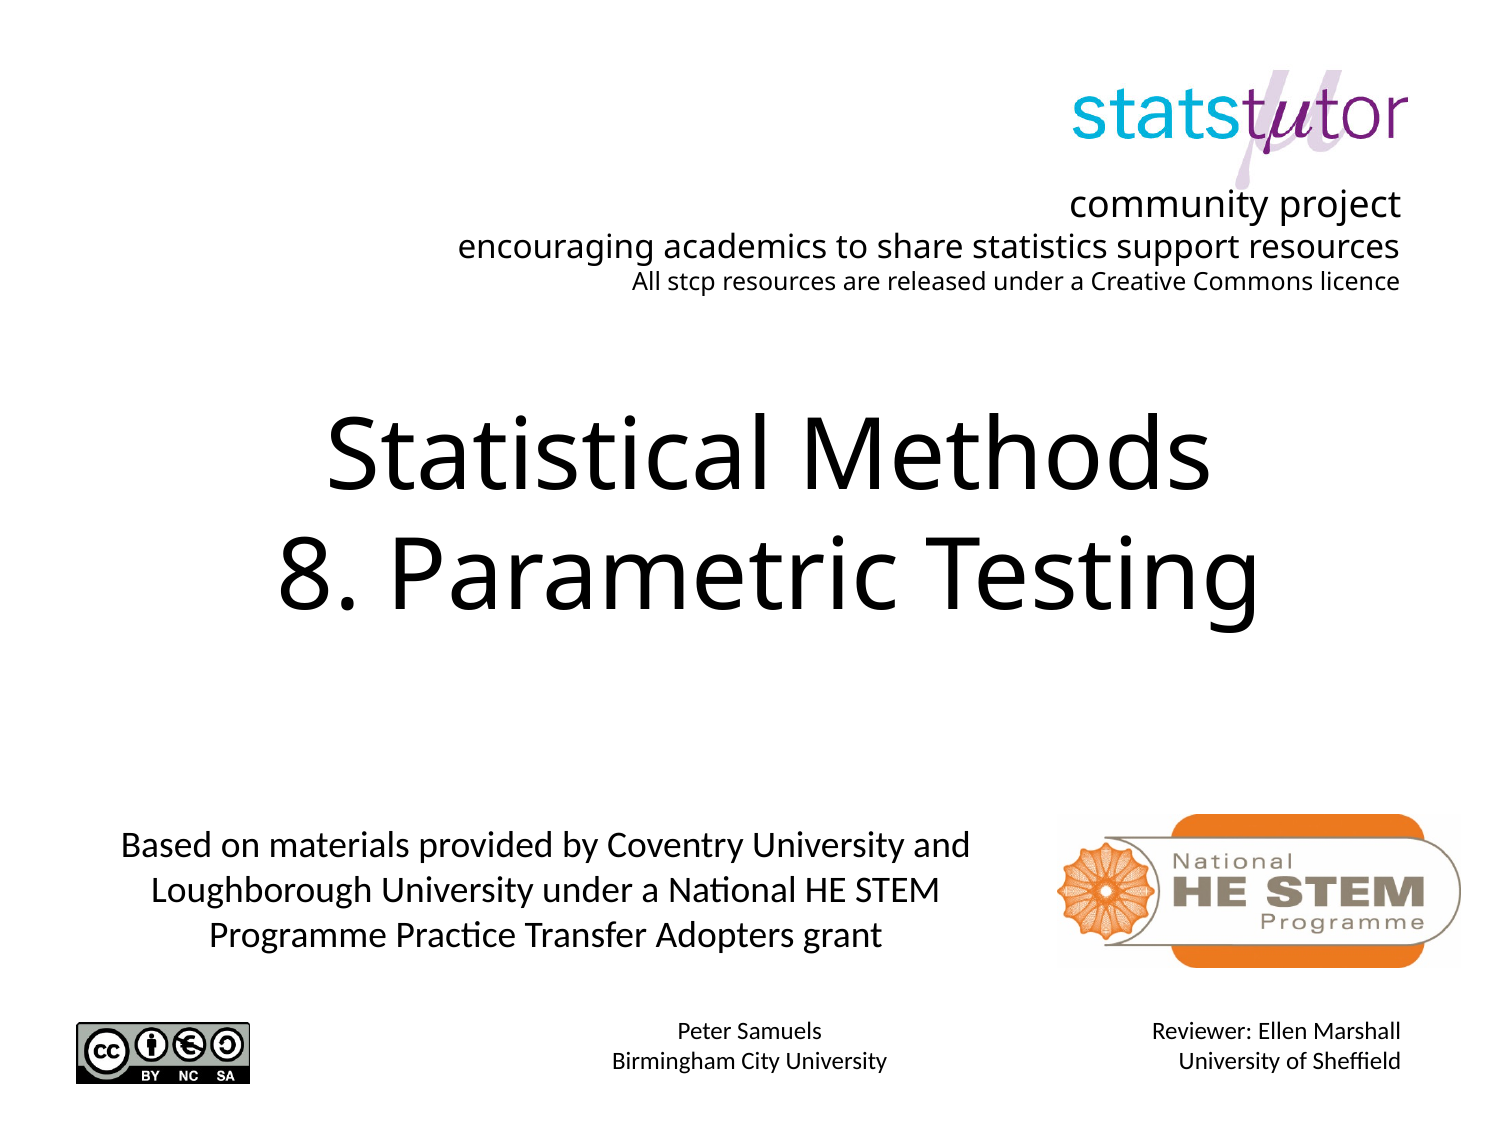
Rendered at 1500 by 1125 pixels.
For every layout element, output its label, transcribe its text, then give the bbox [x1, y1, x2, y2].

text_box Based on materials provided by Coventry University and Loughborough University under a National HE STEM Programme Practice Transfer Adopters grant [47, 812, 1046, 963]
text_box Reviewer: Ellen Marshall University of Sheffield [1038, 1007, 1417, 1083]
picture [76, 1022, 251, 1084]
picture [1063, 58, 1417, 196]
title Statistical Methods 8. Parametric Testing [96, 349, 1444, 669]
text_box community project encouraging academics to share statistics support resources All stcp resources are released under a Creative Commons licence [123, 172, 1417, 303]
picture [1056, 814, 1461, 968]
text_box Peter Samuels Birmingham City University [549, 1007, 951, 1083]
